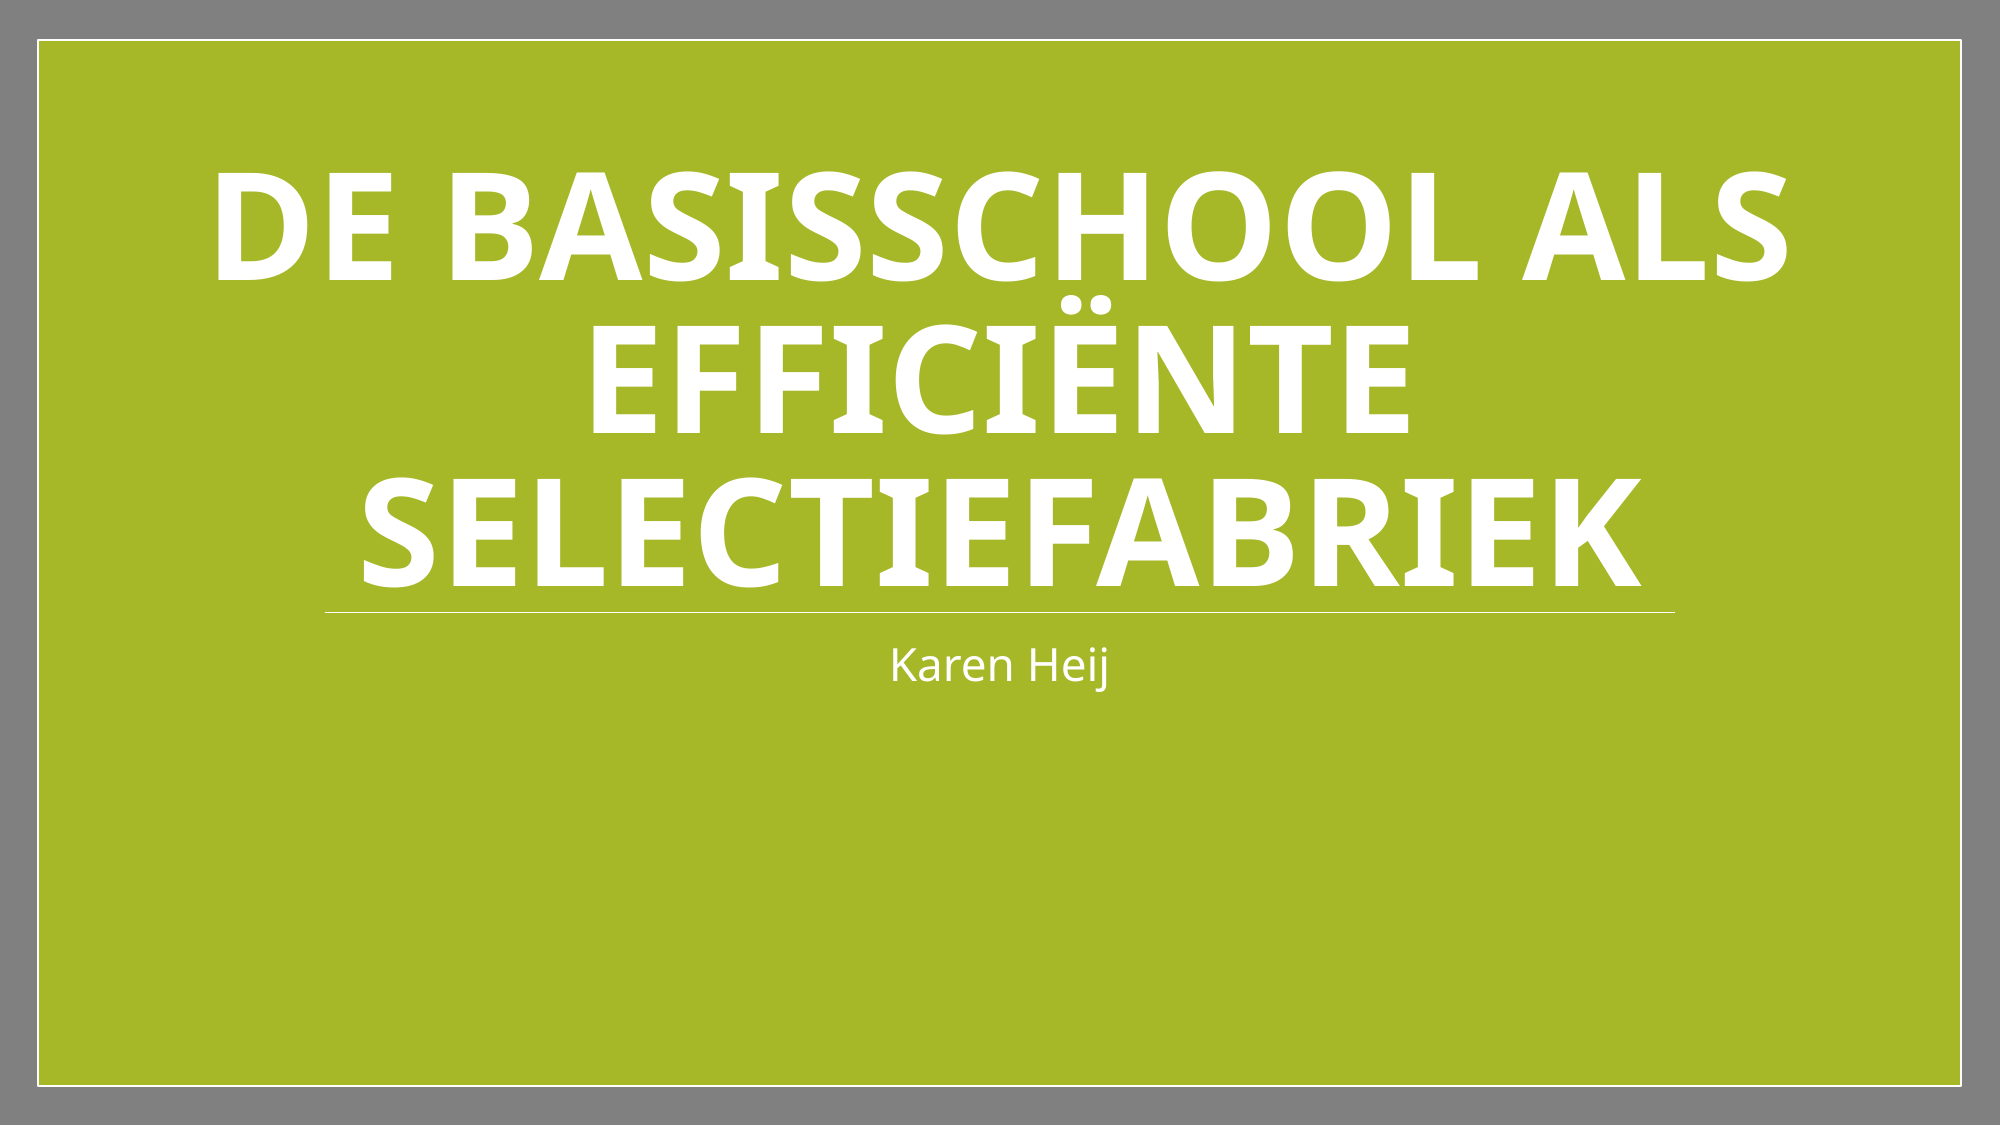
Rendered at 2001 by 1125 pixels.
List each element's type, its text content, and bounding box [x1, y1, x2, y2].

title De basisschool als efficiënte selectiefabriek [182, 144, 1818, 625]
subtitle Karen Heij [280, 634, 1719, 863]
